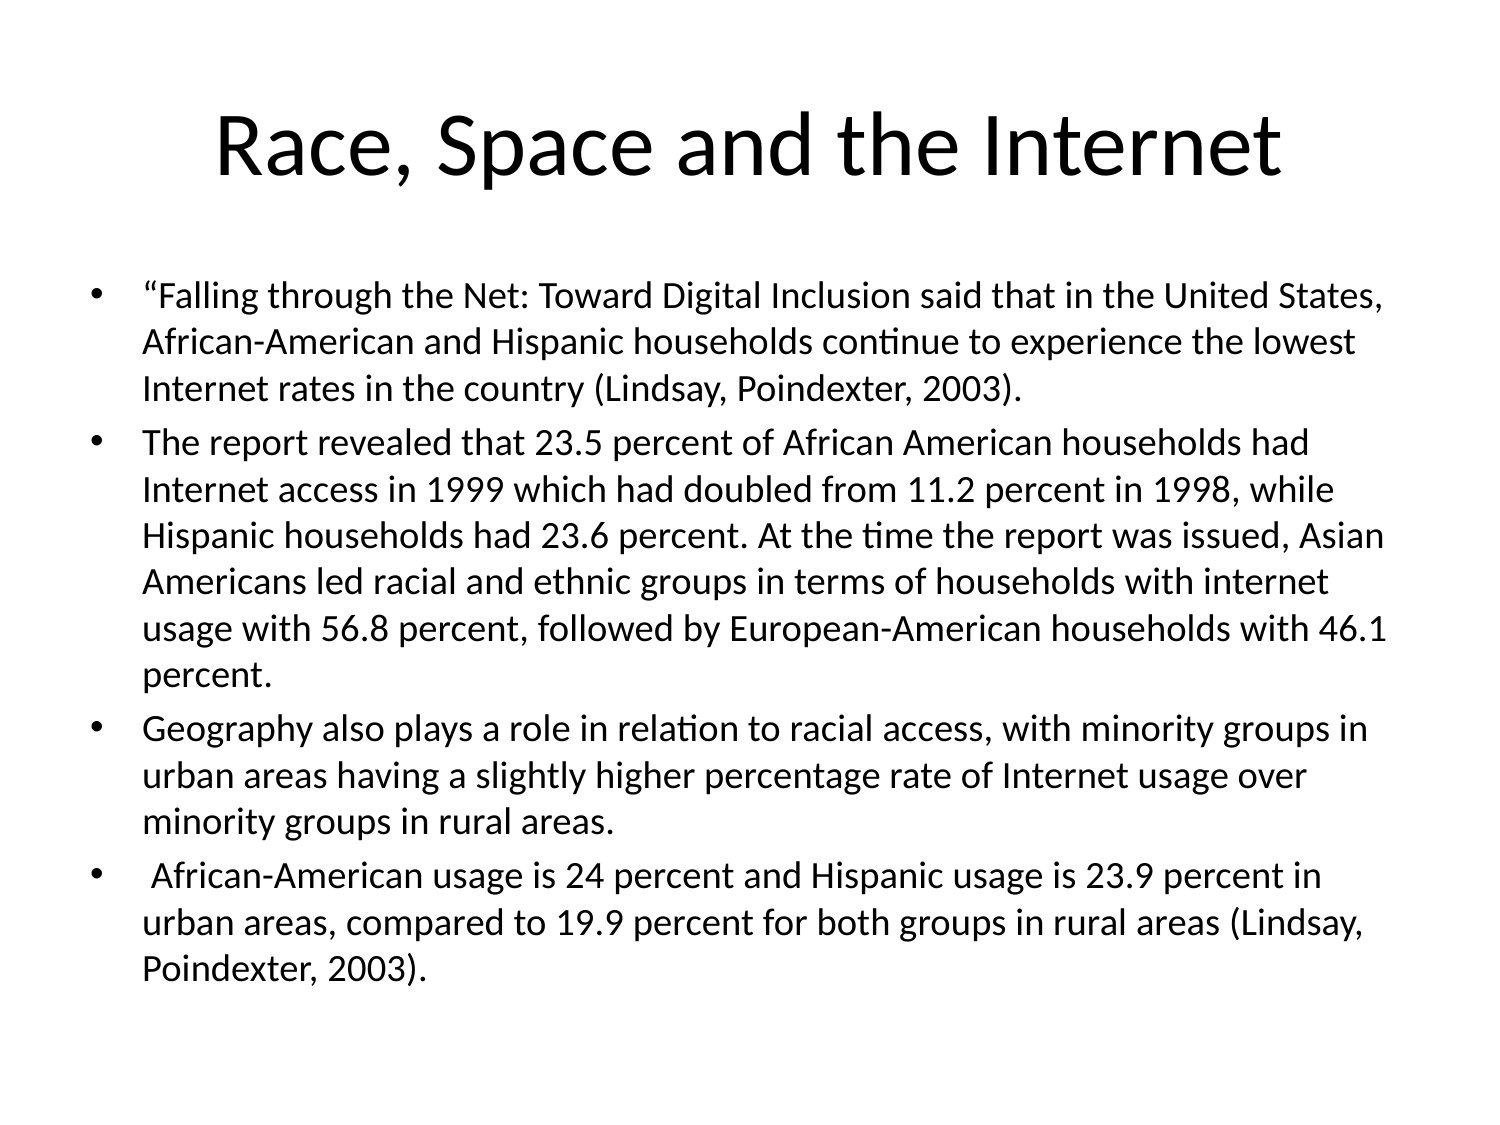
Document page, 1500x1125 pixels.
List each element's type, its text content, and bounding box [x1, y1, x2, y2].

list “Falling through the Net: Toward Digital Inclusion said that in the United States, African-American and Hispanic households continue to experience the lowest Internet rates in the country (Lindsay, Poindexter, 2003). The report revealed that 23.5 percent of African American households had Internet access in 1999 which had doubled from 11.2 percent in 1998, while Hispanic households had 23.6 percent. At the time the report was issued, Asian Americans led racial and ethnic groups in terms of households with internet usage with 56.8 percent, followed by European-American households with 46.1 percent. Geography also plays a role in relation to racial access, with minority groups in urban areas having a slightly higher percentage rate of Internet usage over minority groups in rural areas. African-American usage is 24 percent and Hispanic usage is 23.9 percent in urban areas, compared to 19.9 percent for both groups in rural areas (Lindsay, Poindexter, 2003). [75, 262, 1425, 1005]
title Race, Space and the Internet [75, 45, 1425, 233]
